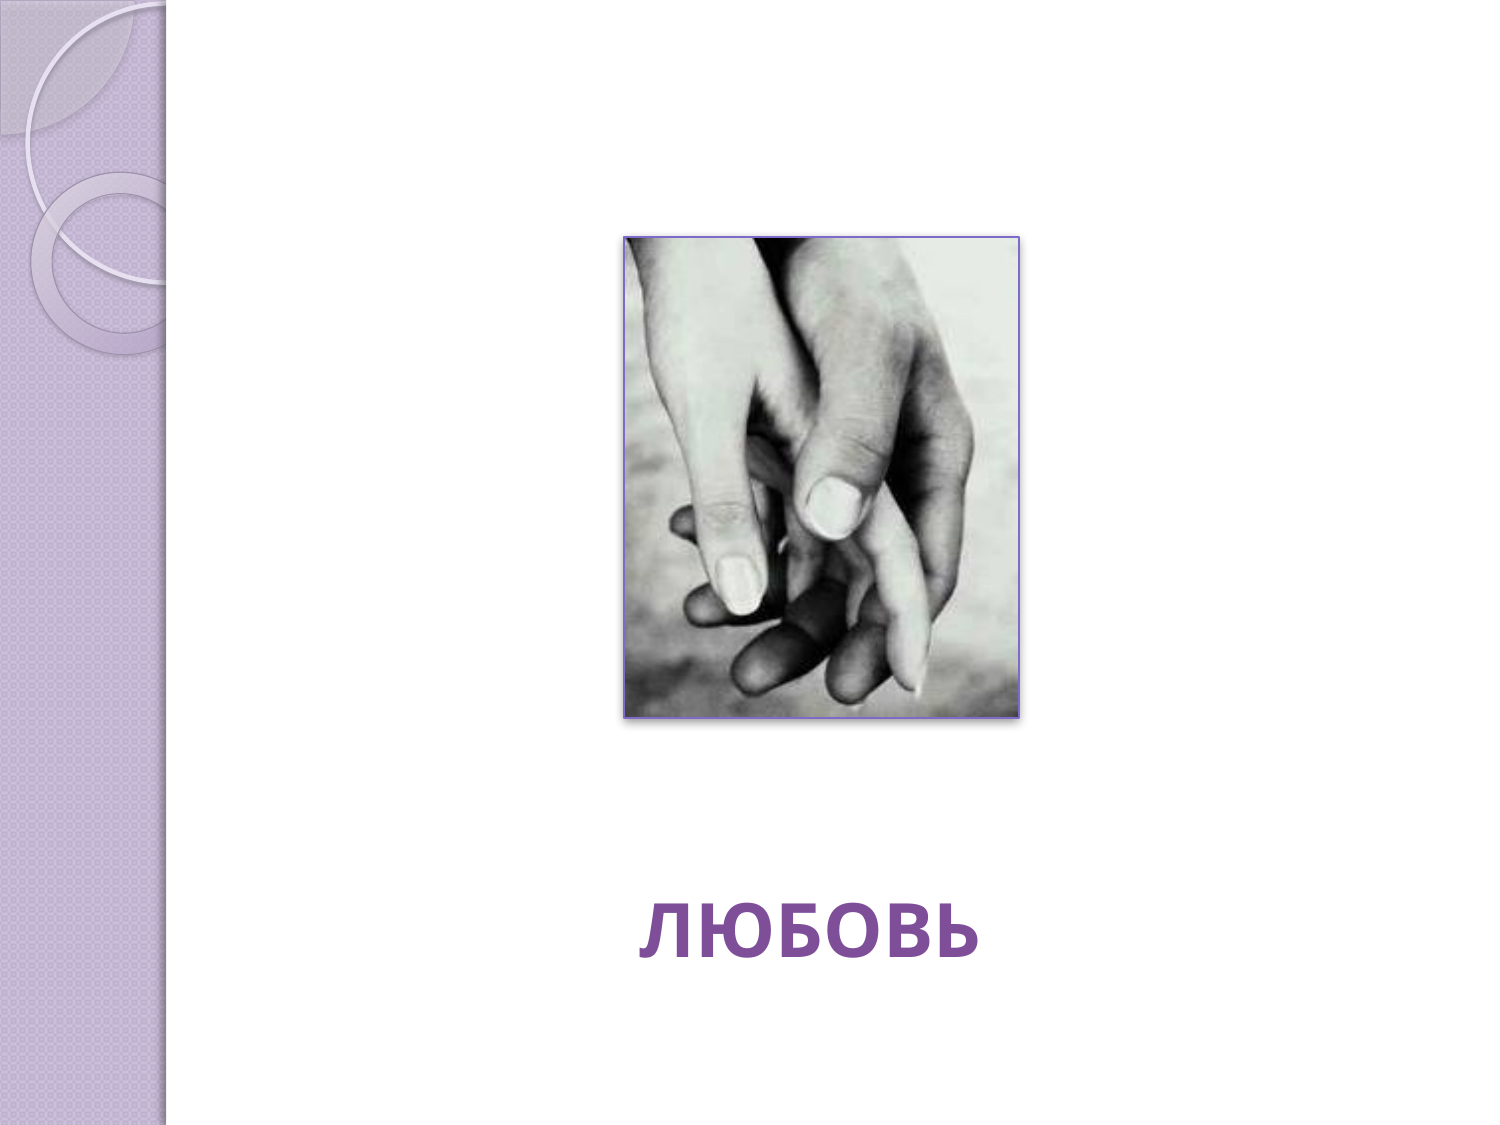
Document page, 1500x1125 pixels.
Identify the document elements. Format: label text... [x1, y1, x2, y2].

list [624, 237, 1019, 718]
text_box ЛЮБОВЬ [624, 874, 1038, 980]
